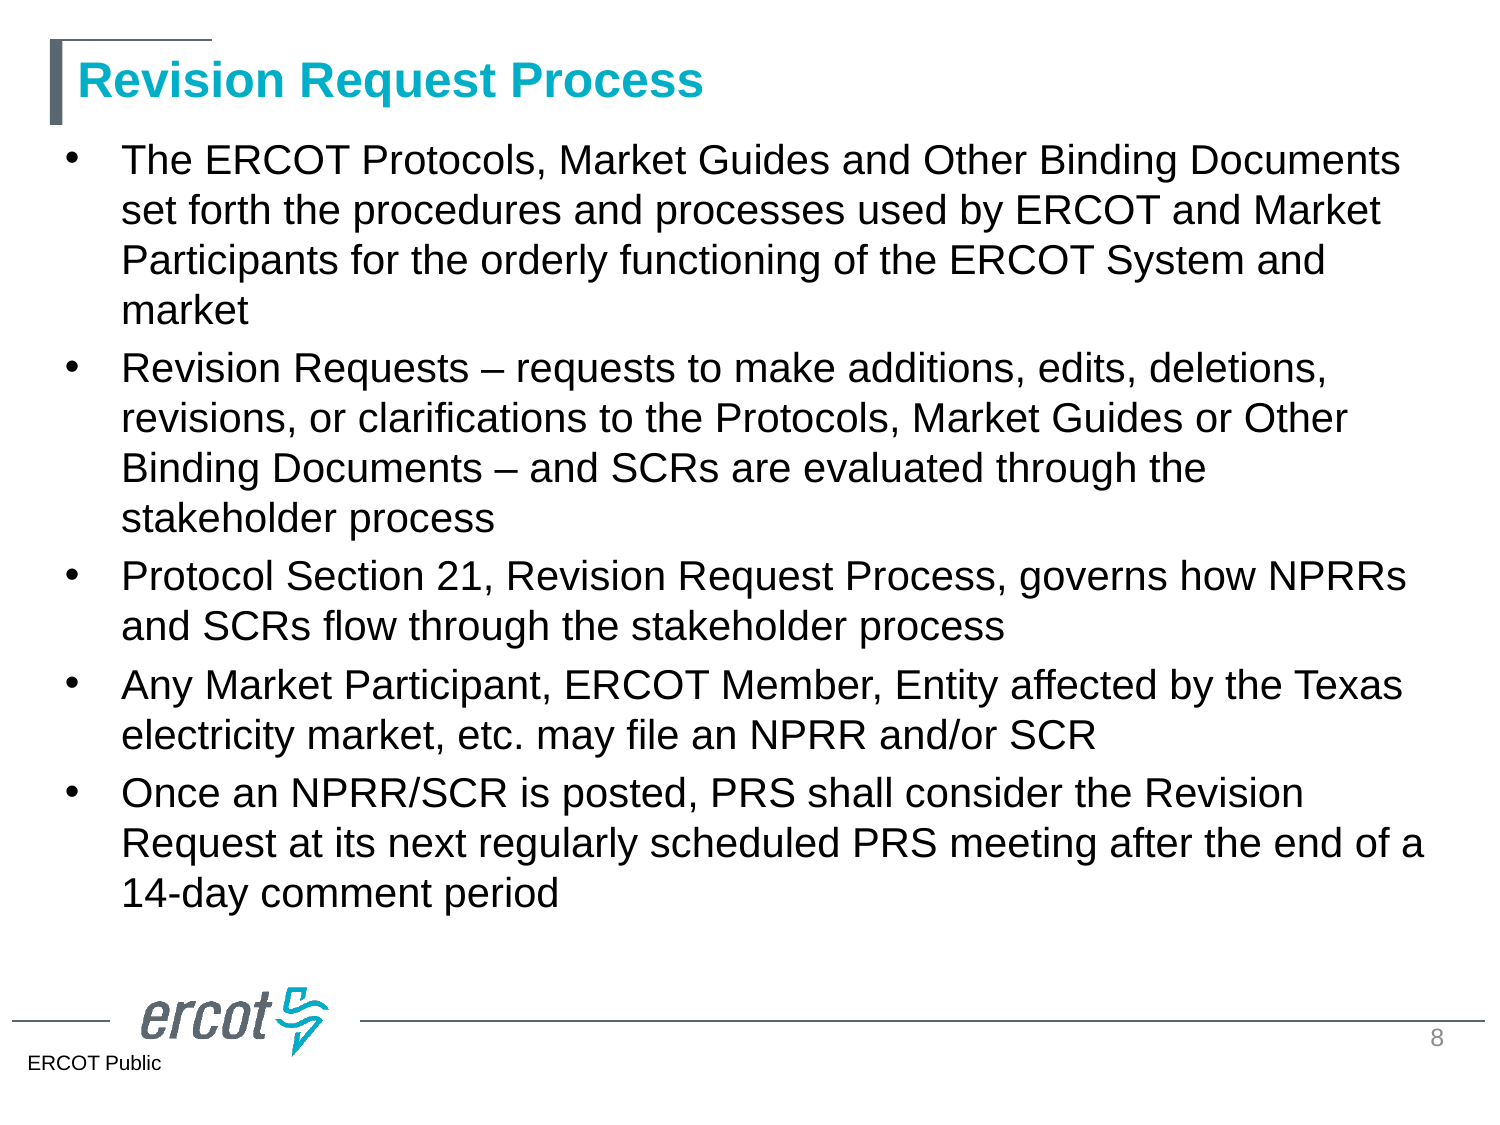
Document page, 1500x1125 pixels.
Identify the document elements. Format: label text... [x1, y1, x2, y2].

picture [137, 983, 332, 1059]
slide_number 8 [1387, 1012, 1488, 1062]
title Revision Request Process [62, 39, 1450, 125]
list The ERCOT Protocols, Market Guides and Other Binding Documents set forth the procedures and processes used by ERCOT and Market Participants for the orderly functioning of the ERCOT System and market Revision Requests – requests to make additions, edits, deletions, revisions, or clarifications to the Protocols, Market Guides or Other Binding Documents – and SCRs are evaluated through the stakeholder process Protocol Section 21, Revision Request Process, governs how NPRRs and SCRs flow through the stakeholder process Any Market Participant, ERCOT Member, Entity affected by the Texas electricity market, etc. may file an NPRR and/or SCR Once an NPRR/SCR is posted, PRS shall consider the Revision Request at its next regularly scheduled PRS meeting after the end of a 14-day comment period [50, 125, 1450, 974]
